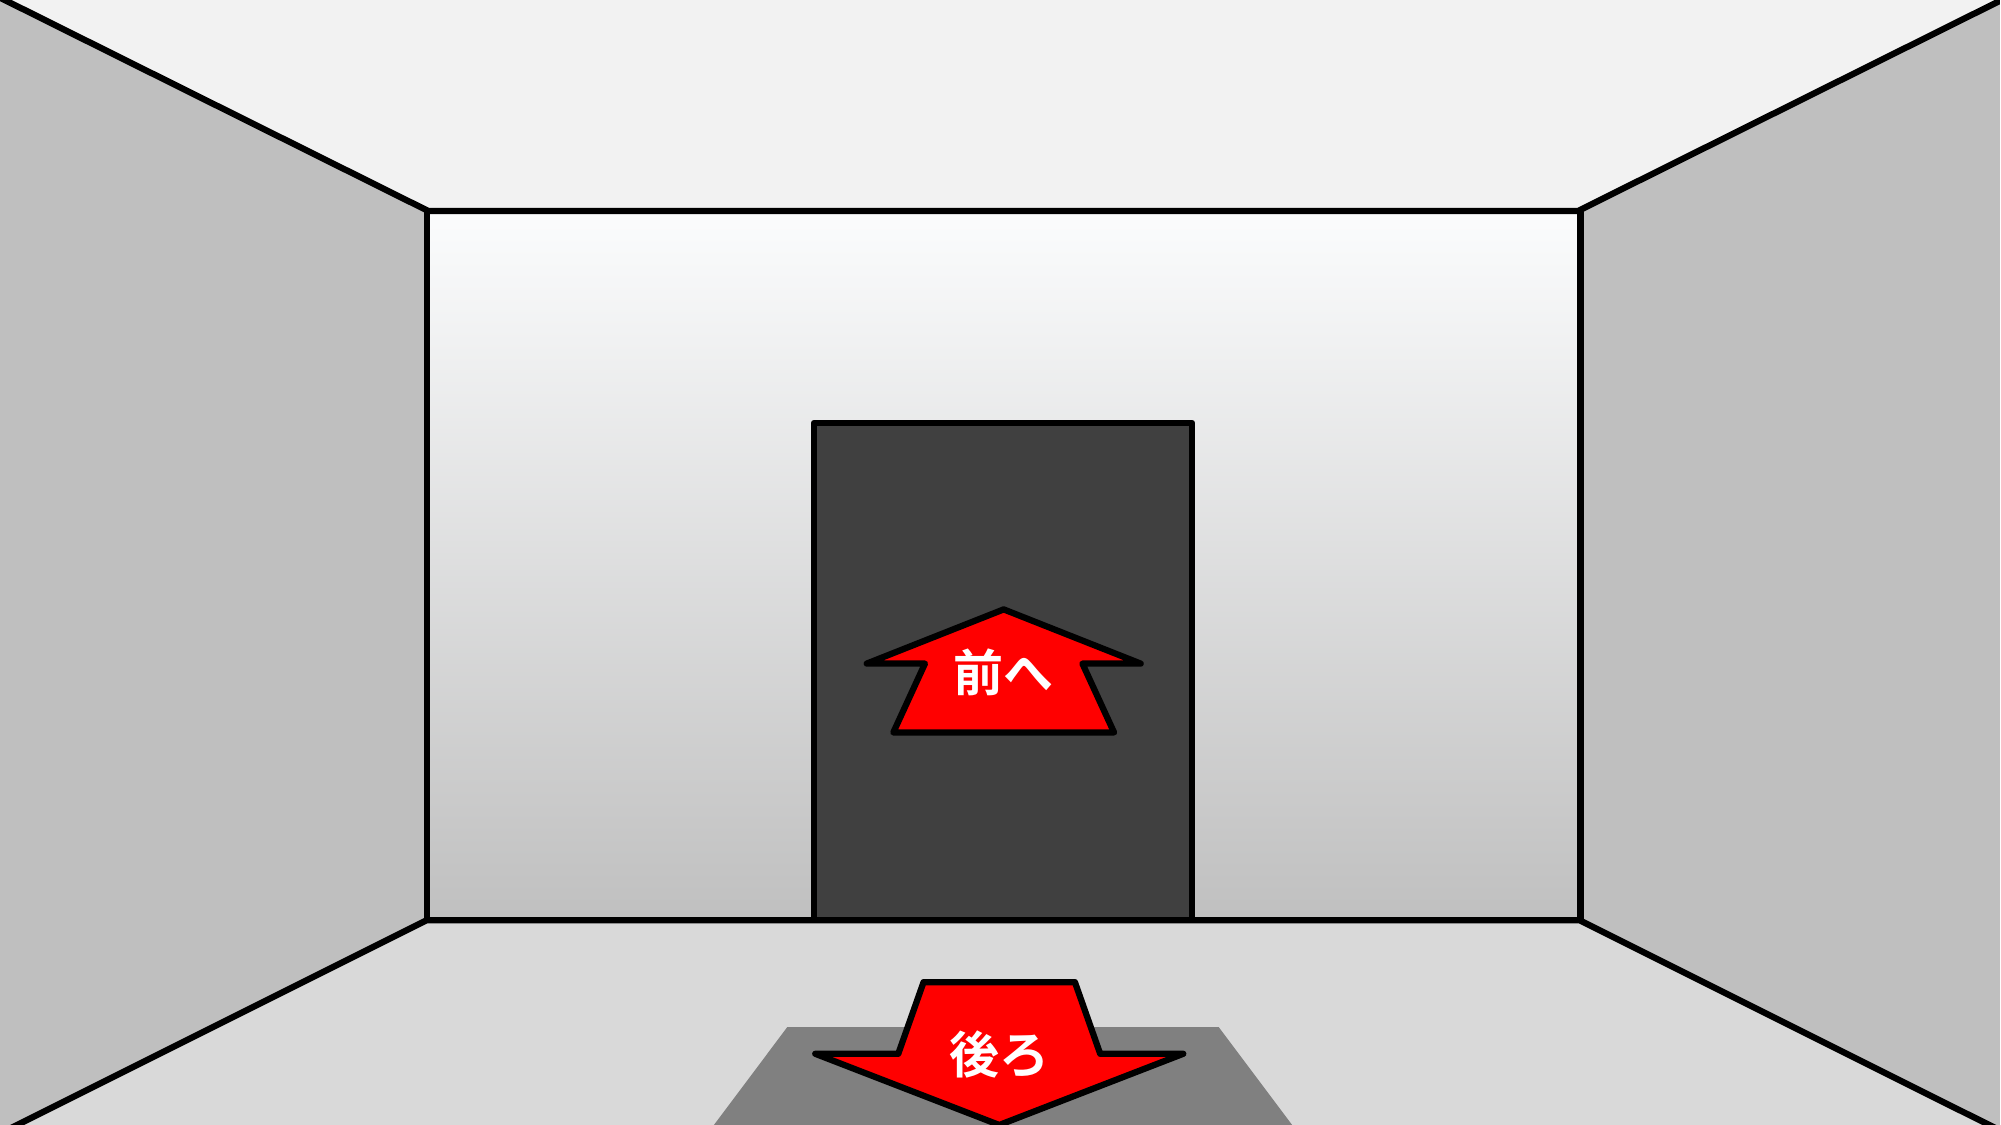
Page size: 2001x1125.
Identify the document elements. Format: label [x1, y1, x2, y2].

text_box [0, 0, 2000, 1125]
